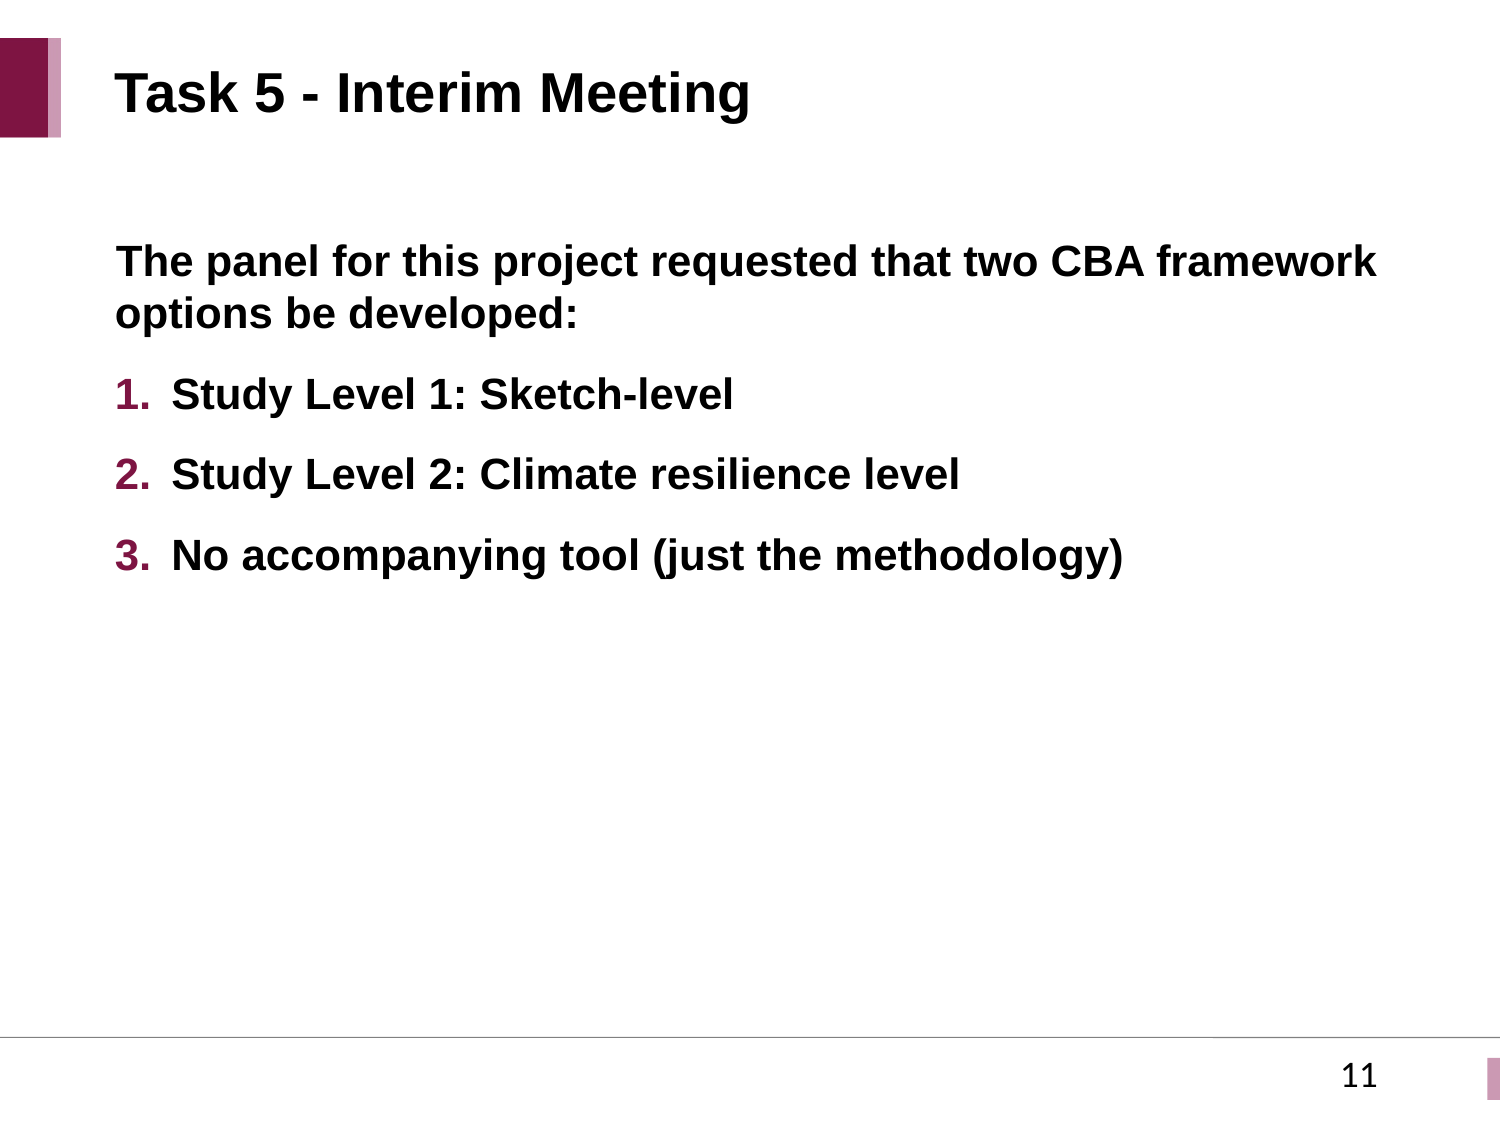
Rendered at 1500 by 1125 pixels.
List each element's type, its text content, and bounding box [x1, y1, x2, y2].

slide_number 11 [1043, 1042, 1397, 1103]
list The panel for this project requested that two CBA framework options be developed: Study Level 1: Sketch-level Study Level 2: Climate resilience level No accompanying tool (just the methodology) [99, 224, 1438, 1005]
title Task 5 - Interim Meeting [99, 37, 1438, 143]
picture [0, 37, 63, 138]
